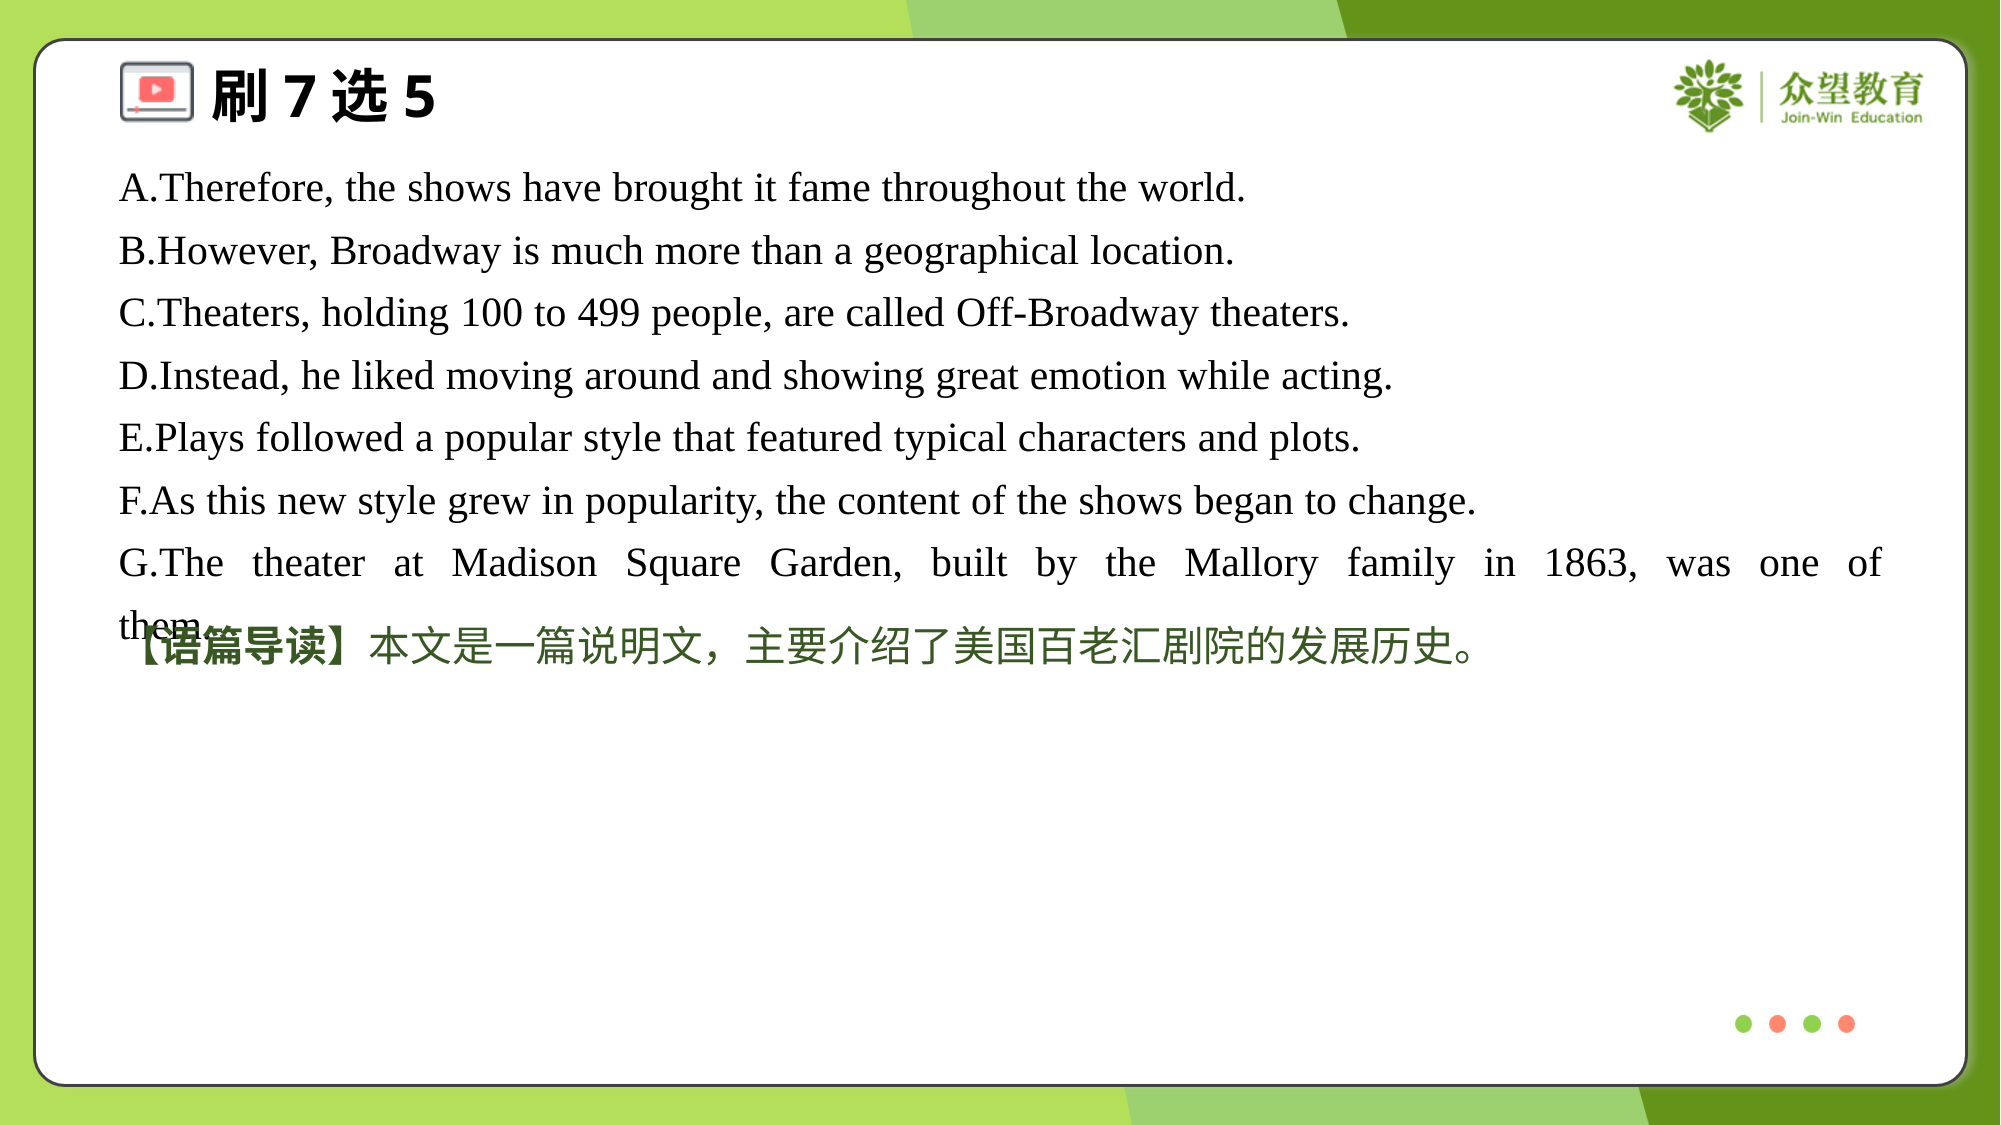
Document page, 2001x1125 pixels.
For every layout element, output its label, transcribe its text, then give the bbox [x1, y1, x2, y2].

text_box 【语篇导读】本文是一篇说明文，主要介绍了美国百老汇剧院的发展历史。 [118, 607, 1883, 665]
text_box A.Therefore, the shows have brought it fame throughout the world. B.However, Broadway is much more than a geographical location. C.Theaters, holding 100 to 499 people, are called Off-Broadway theaters. D.Instead, he liked moving around and showing great emotion while acting. E.Plays followed a popular style that featured typical characters and plots. F.As this new style grew in popularity, the content of the shows began to change. G.The theater at Madison Square Garden, built by the Mallory family in 1863, was one of them.#7 [118, 147, 1883, 607]
picture [0, 0, 2000, 1125]
